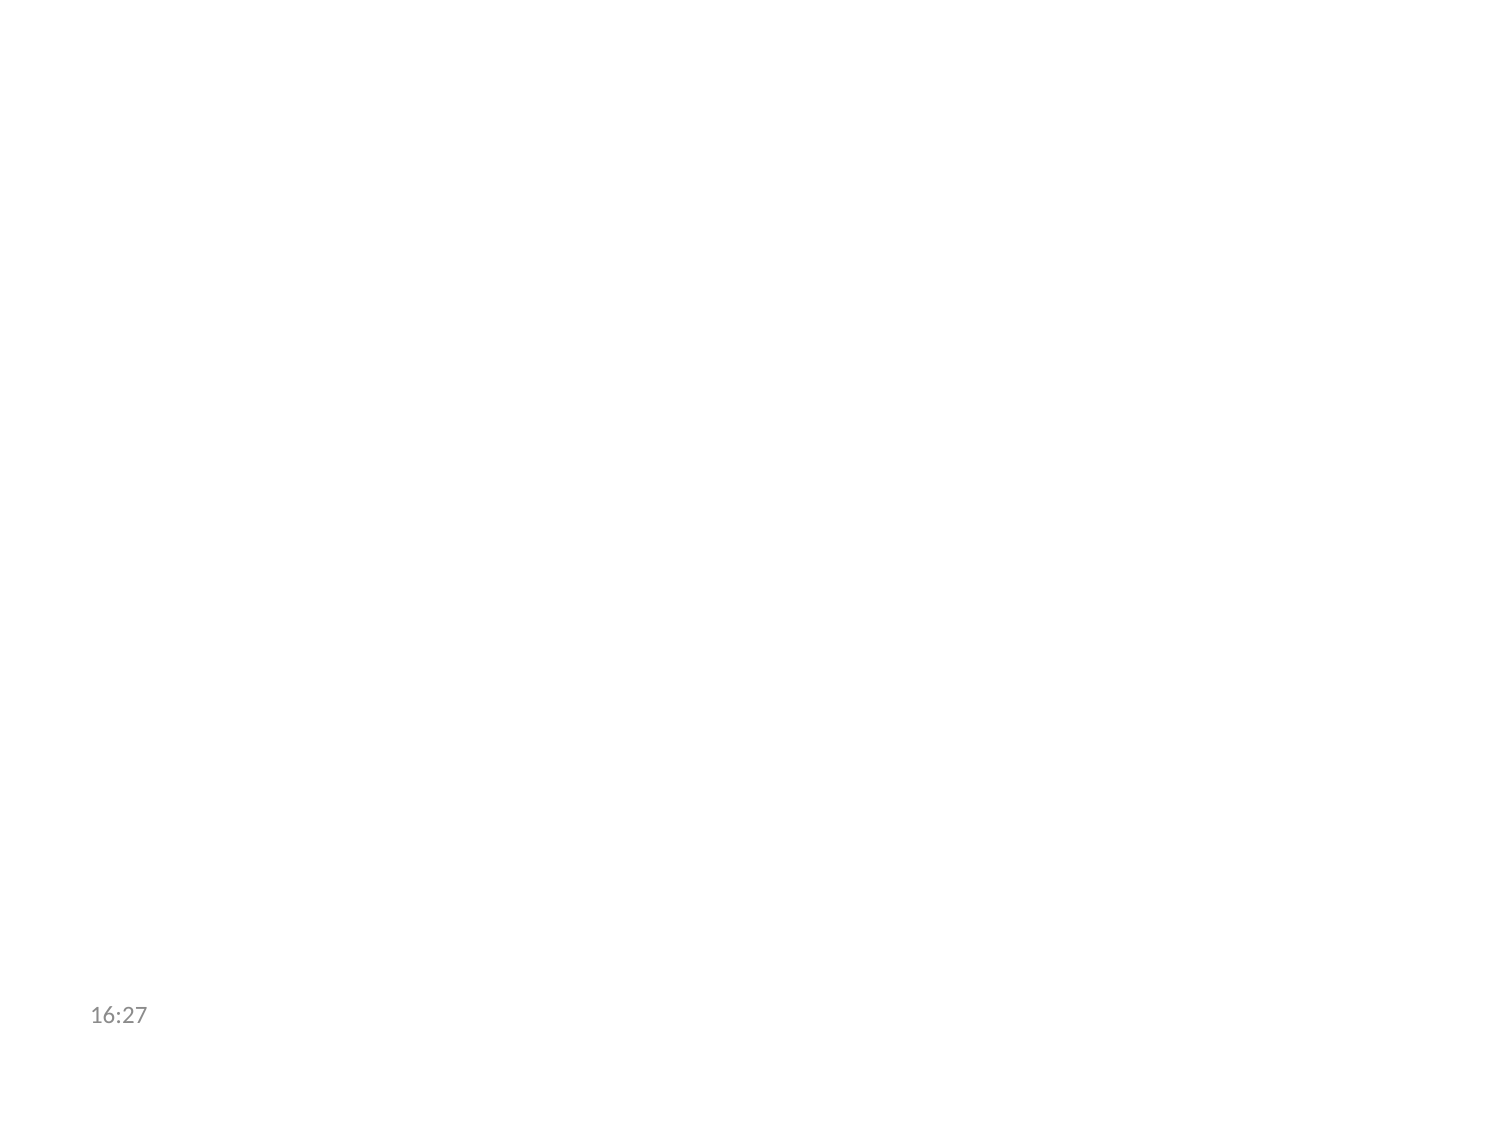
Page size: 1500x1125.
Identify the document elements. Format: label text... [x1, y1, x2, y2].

text_box 15:35 [75, 983, 425, 1044]
